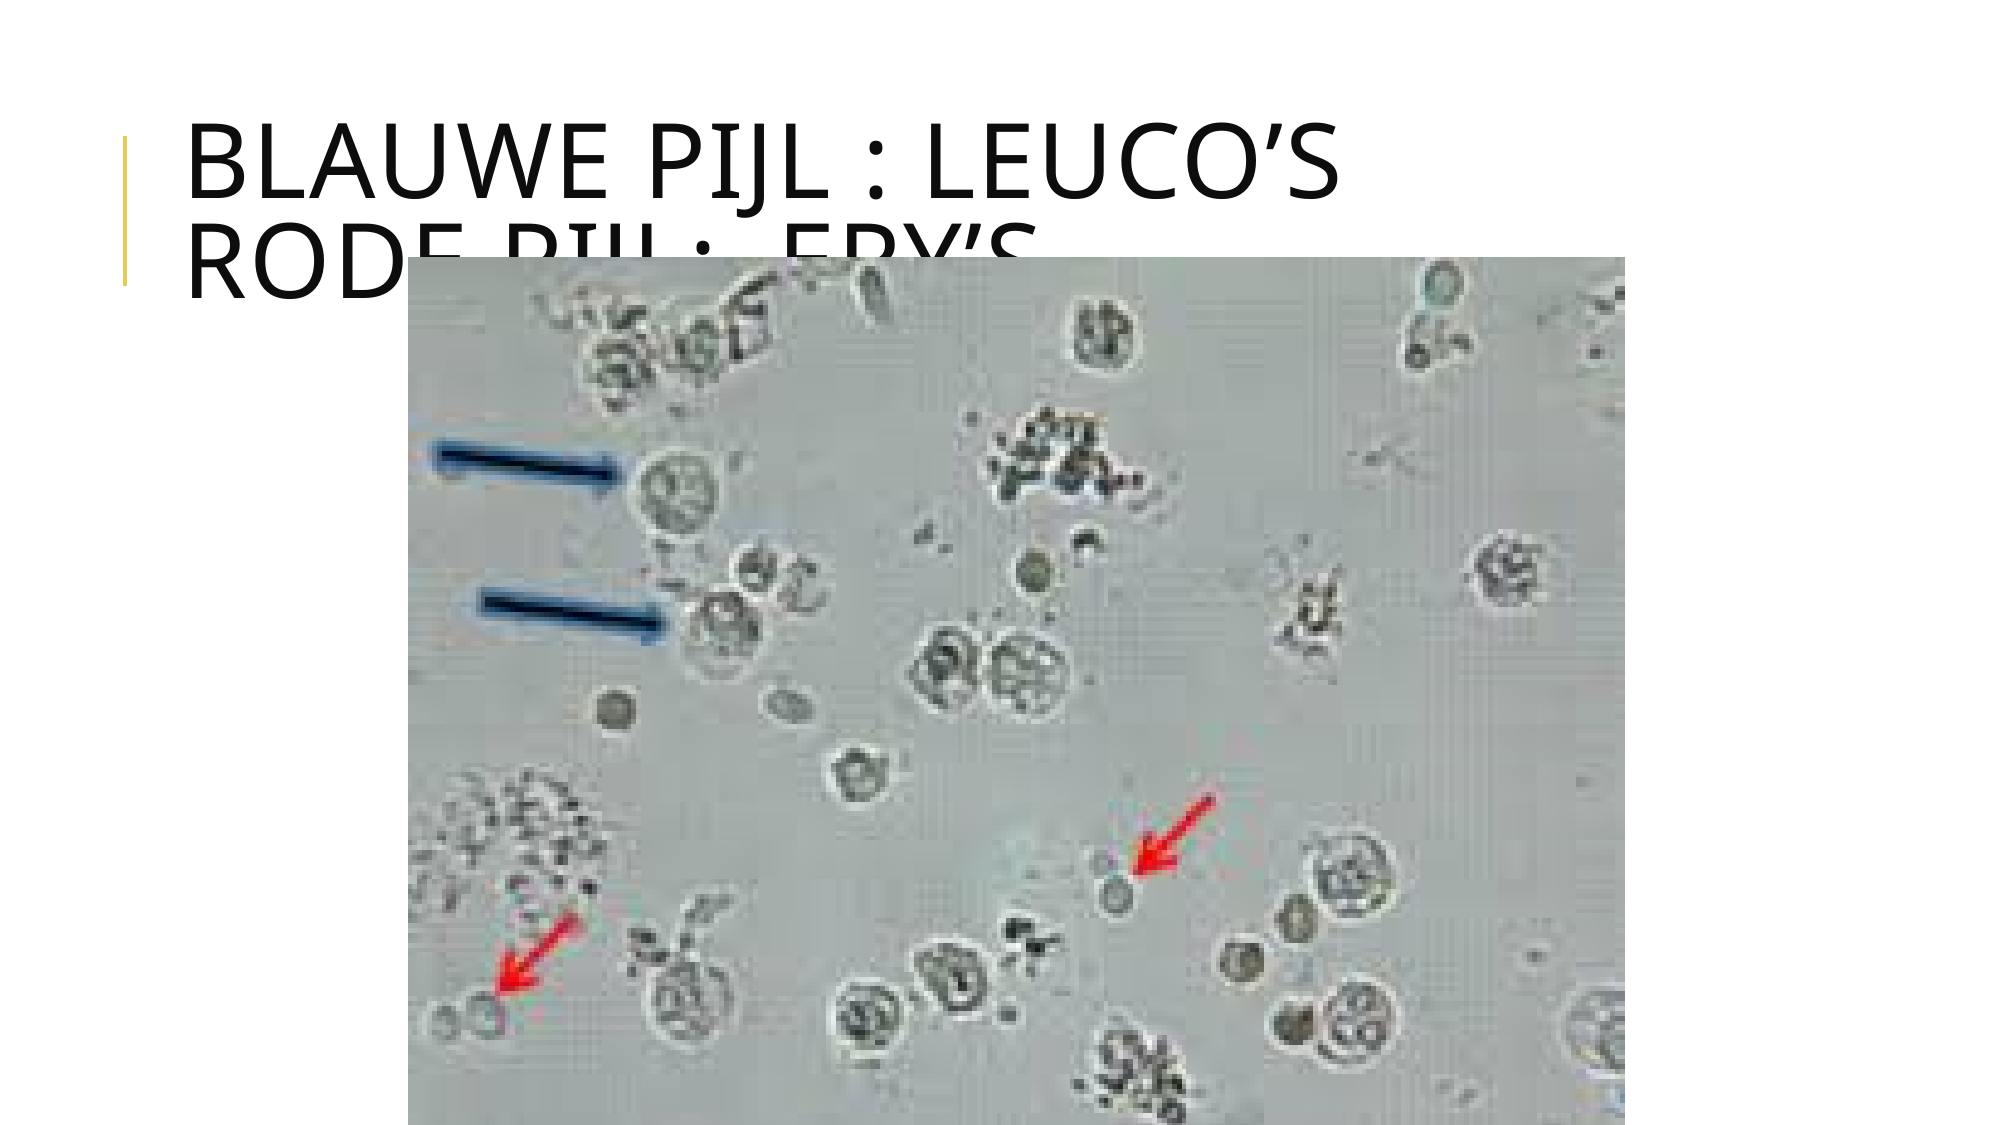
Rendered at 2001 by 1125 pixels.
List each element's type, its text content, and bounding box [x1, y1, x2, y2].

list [408, 257, 1625, 1125]
title Blauwe pijl : leuco’s rode pijl: ery’s [168, 96, 1763, 342]
